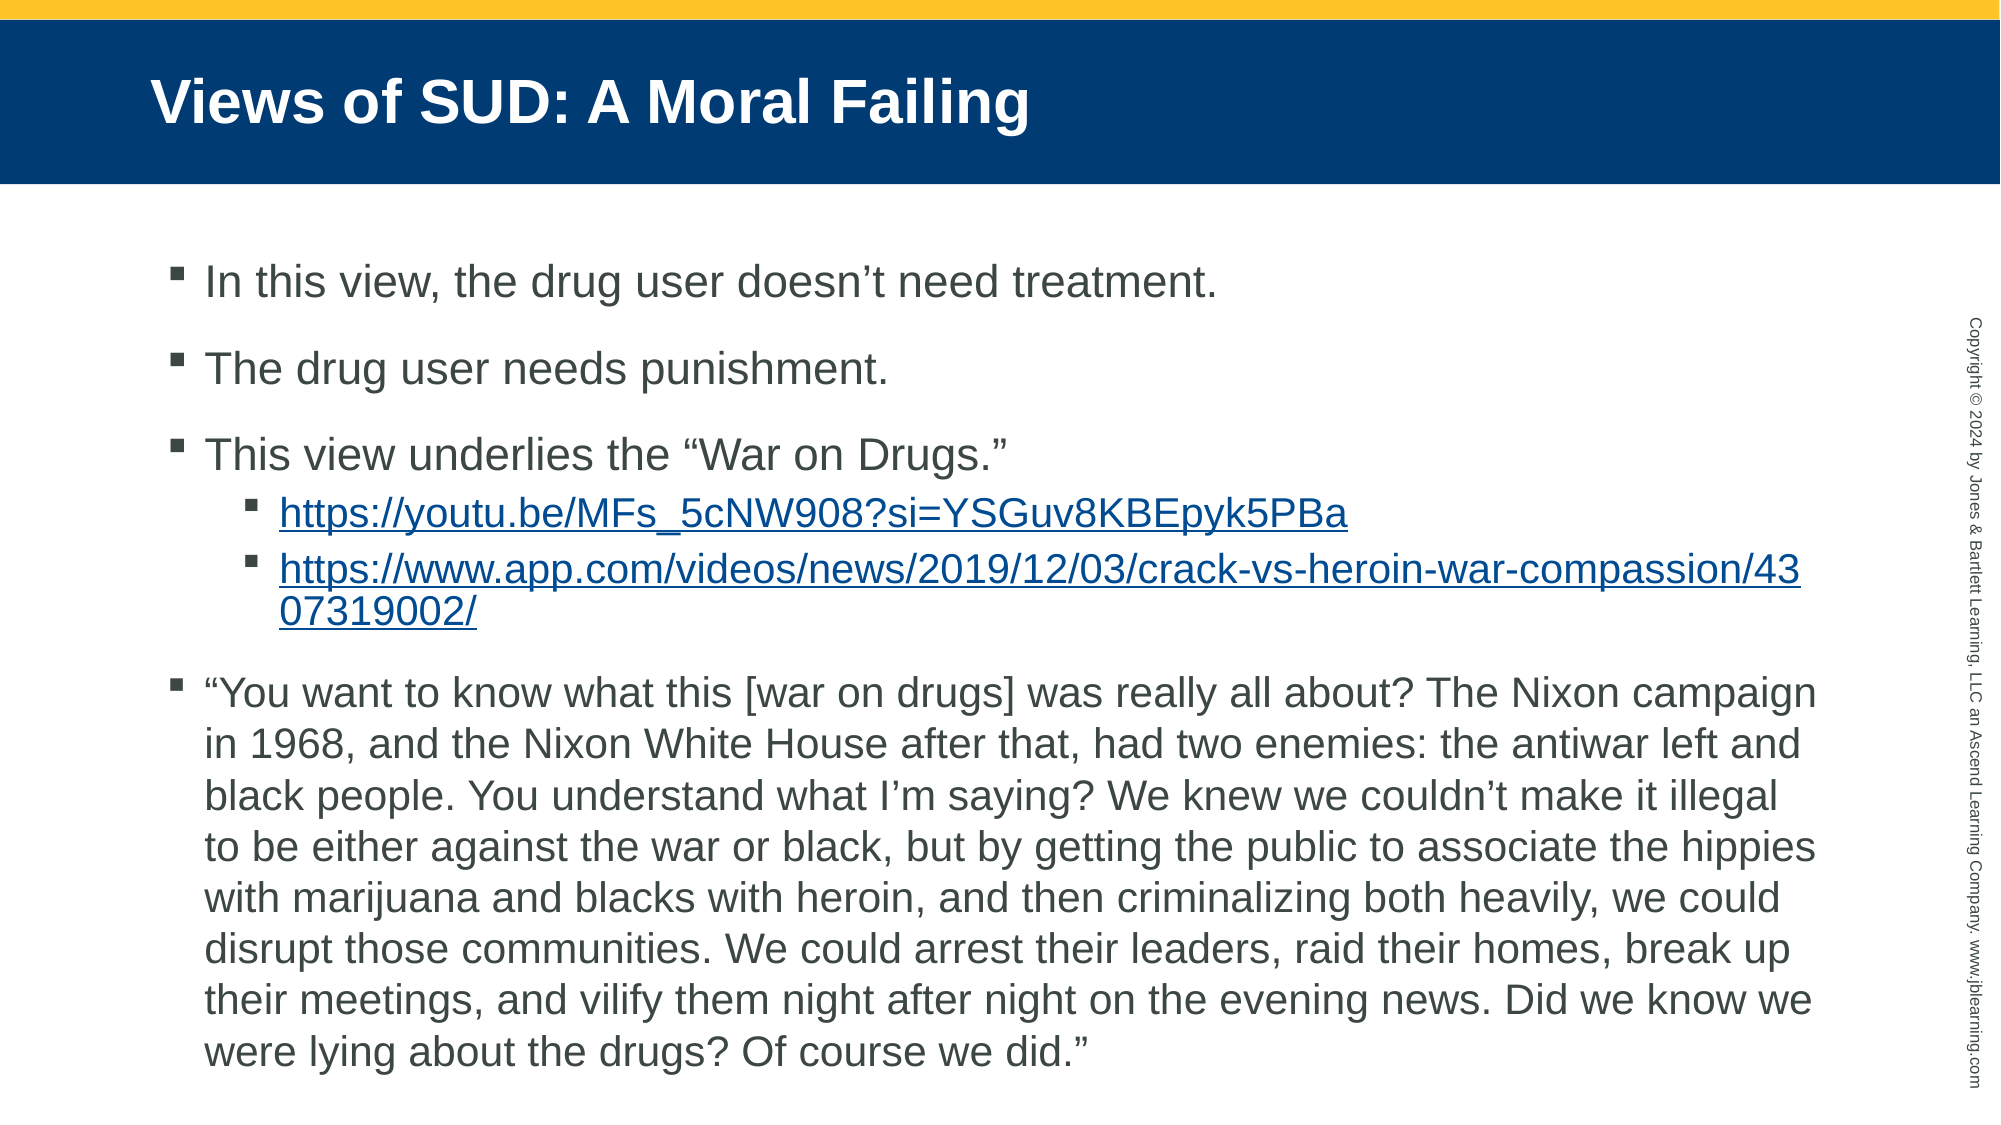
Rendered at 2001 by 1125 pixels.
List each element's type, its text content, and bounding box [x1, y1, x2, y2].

list In this view, the drug user doesn’t need treatment. The drug user needs punishment. This view underlies the “War on Drugs.” https://youtu.be/MFs_5cNW908?si=YSGuv8KBEpyk5PBa https://www.app.com/videos/news/2019/12/03/crack-vs-heroin-war-compassion/4307319002/ “You want to know what this [war on drugs] was really all about? The Nixon campaign in 1968, and the Nixon White House after that, had two enemies: the antiwar left and black people. You understand what I’m saying? We knew we couldn’t make it illegal to be either against the war or black, but by getting the public to associate the hippies with marijuana and blacks with heroin, and then criminalizing both heavily, we could disrupt those communities. We could arrest their leaders, raid their homes, break up their meetings, and vilify them night after night on the evening news. Did we know we were lying about the drugs? Of course we did.” [151, 244, 1840, 1016]
title Views of SUD: A Moral Failing [0, 19, 2000, 185]
